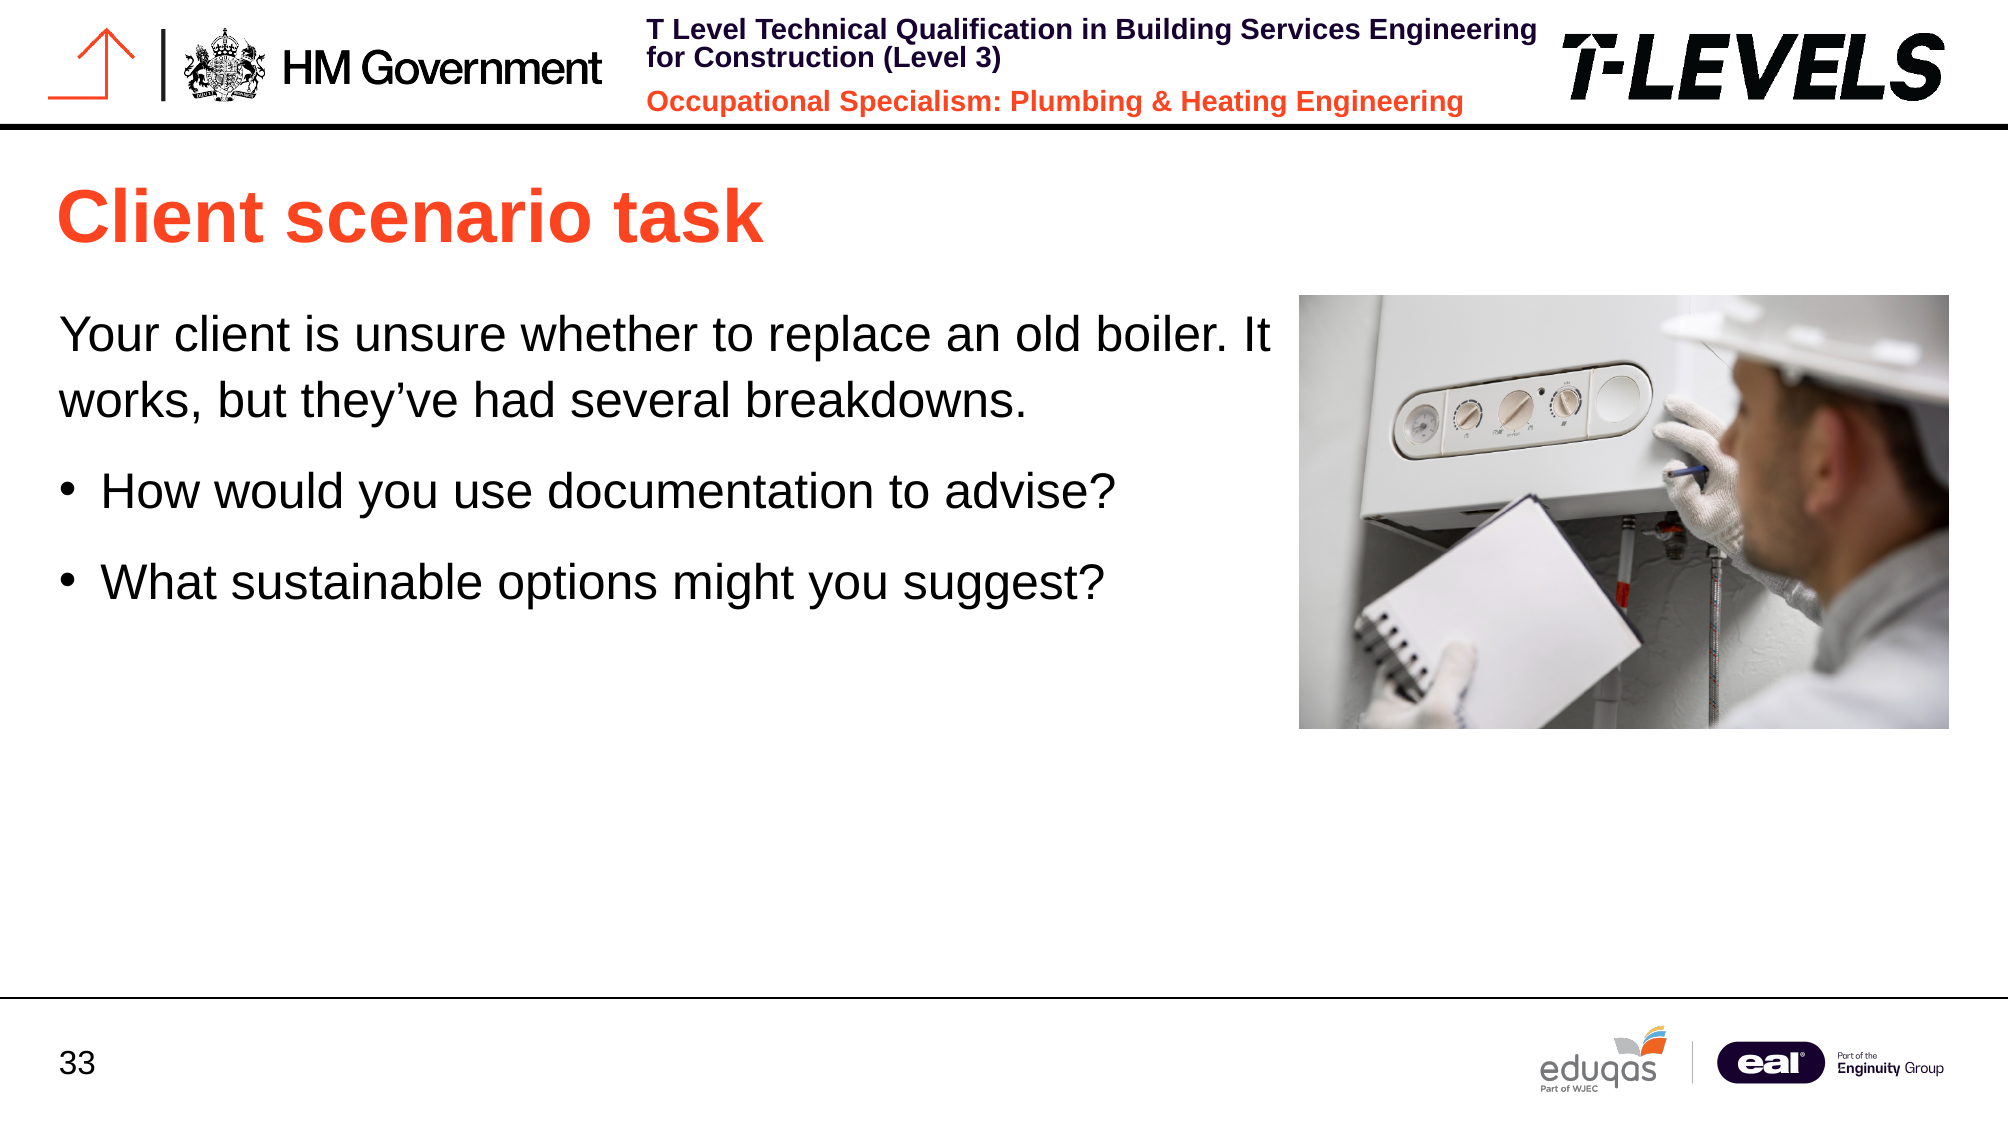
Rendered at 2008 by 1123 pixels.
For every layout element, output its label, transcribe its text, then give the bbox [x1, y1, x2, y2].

picture [161, 28, 602, 102]
list Your client is unsure whether to replace an old boiler. It works, but they’ve had several breakdowns. How would you use documentation to advise? What sustainable options might you suggest? [59, 295, 1300, 962]
title Client scenario task [41, 111, 1949, 314]
picture [43, 27, 141, 100]
picture [1298, 295, 1949, 729]
picture [1535, 1021, 1949, 1097]
picture [1543, 25, 1964, 108]
